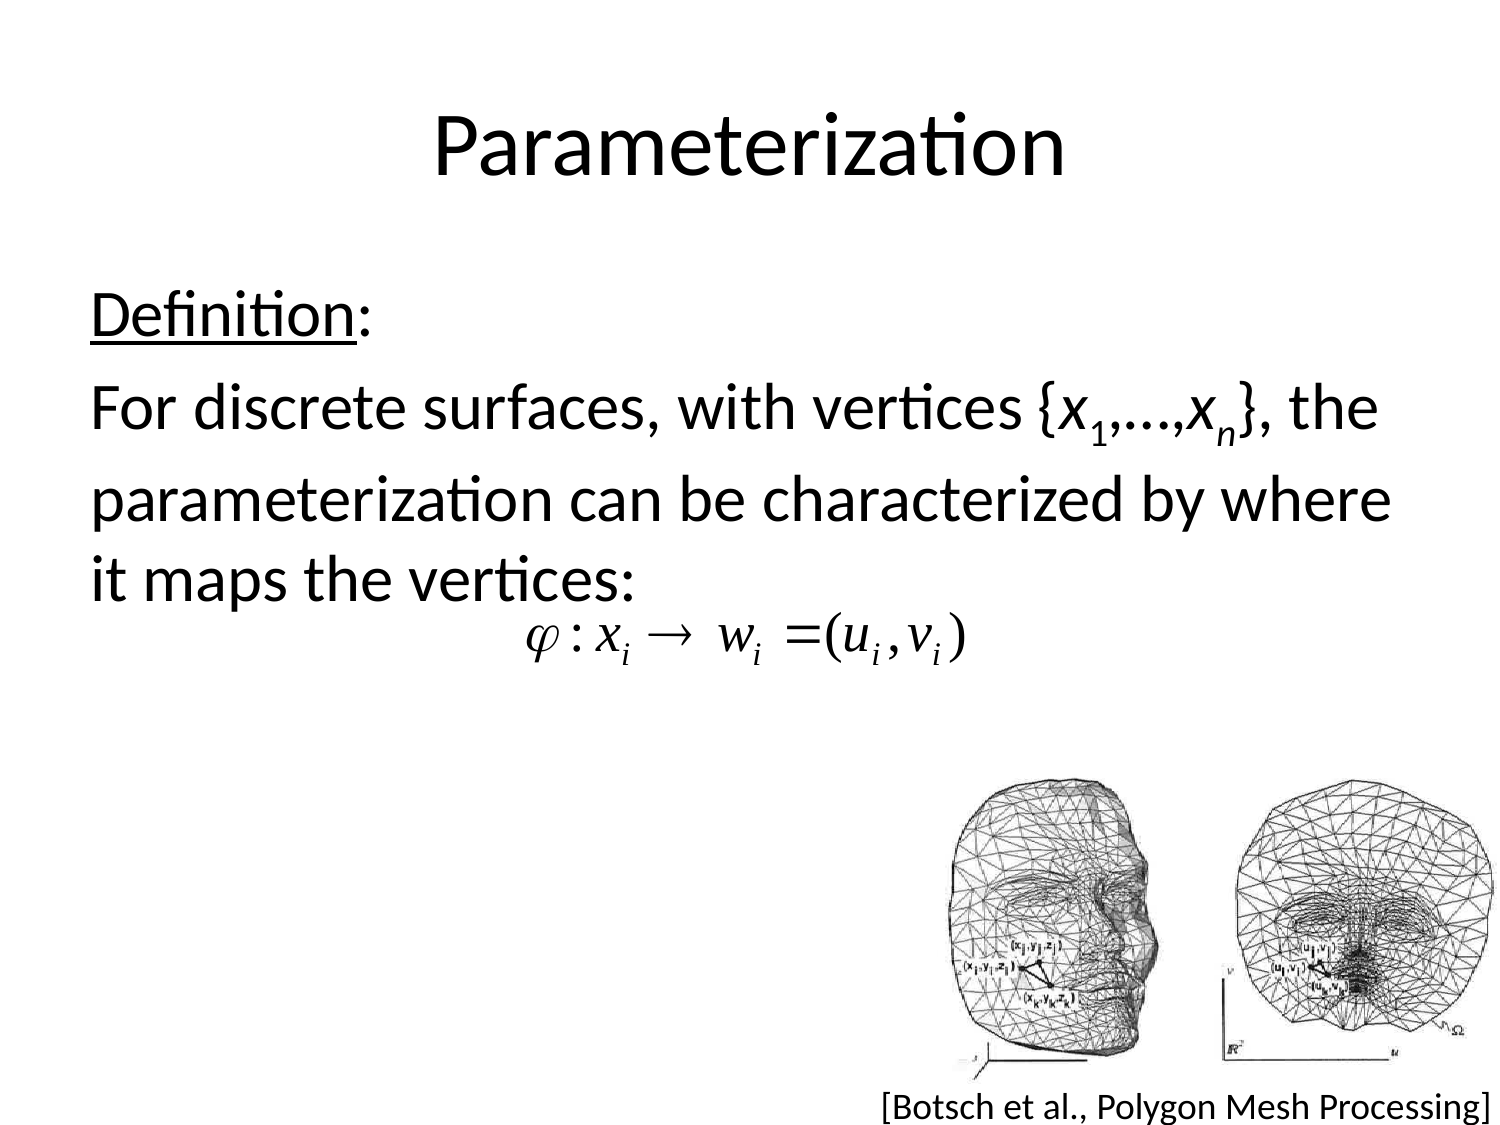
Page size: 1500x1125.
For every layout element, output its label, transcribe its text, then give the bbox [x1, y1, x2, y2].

text_box [Botsch et al., Polygon Mesh Processing] [865, 1074, 1500, 1125]
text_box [518, 595, 979, 681]
picture [937, 774, 1500, 1088]
title Parameterization [75, 45, 1425, 233]
list Definition: For discrete surfaces, with vertices {x1,…,xn}, the parameterization can be characterized by where it maps the vertices: [75, 262, 1425, 1005]
